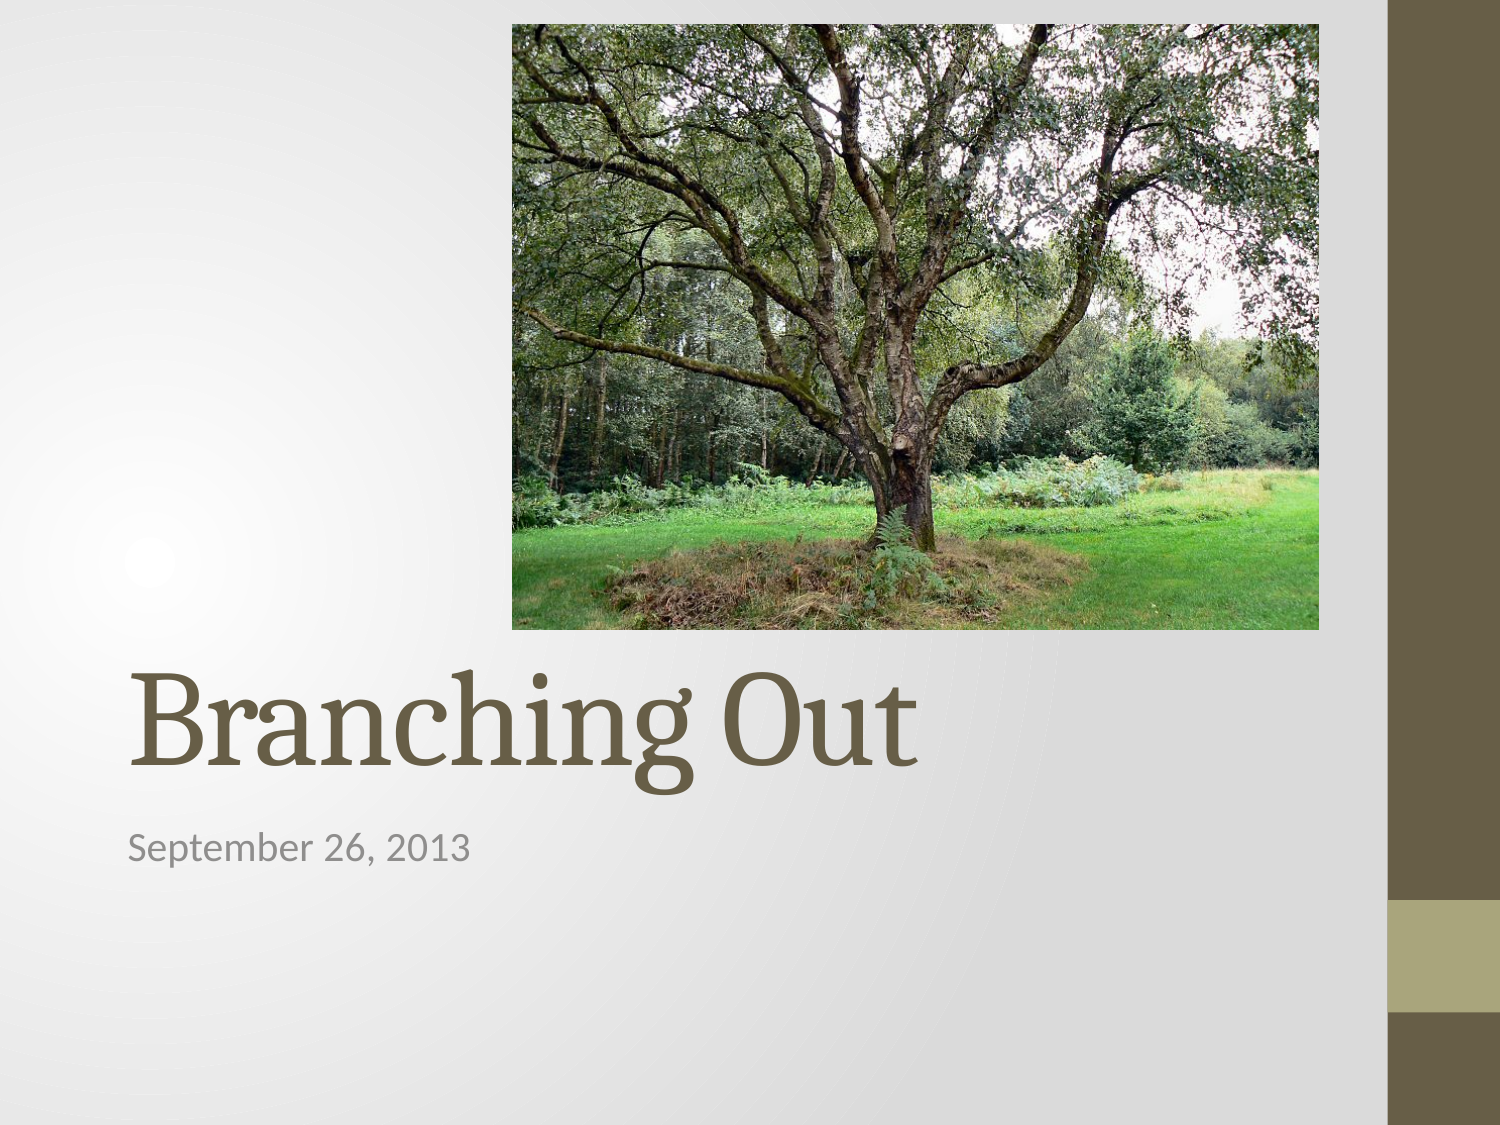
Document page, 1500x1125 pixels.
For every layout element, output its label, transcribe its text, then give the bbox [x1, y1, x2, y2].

subtitle September 26, 2013 [112, 812, 1173, 988]
picture [511, 24, 1320, 631]
title Branching Out [112, 375, 1350, 801]
